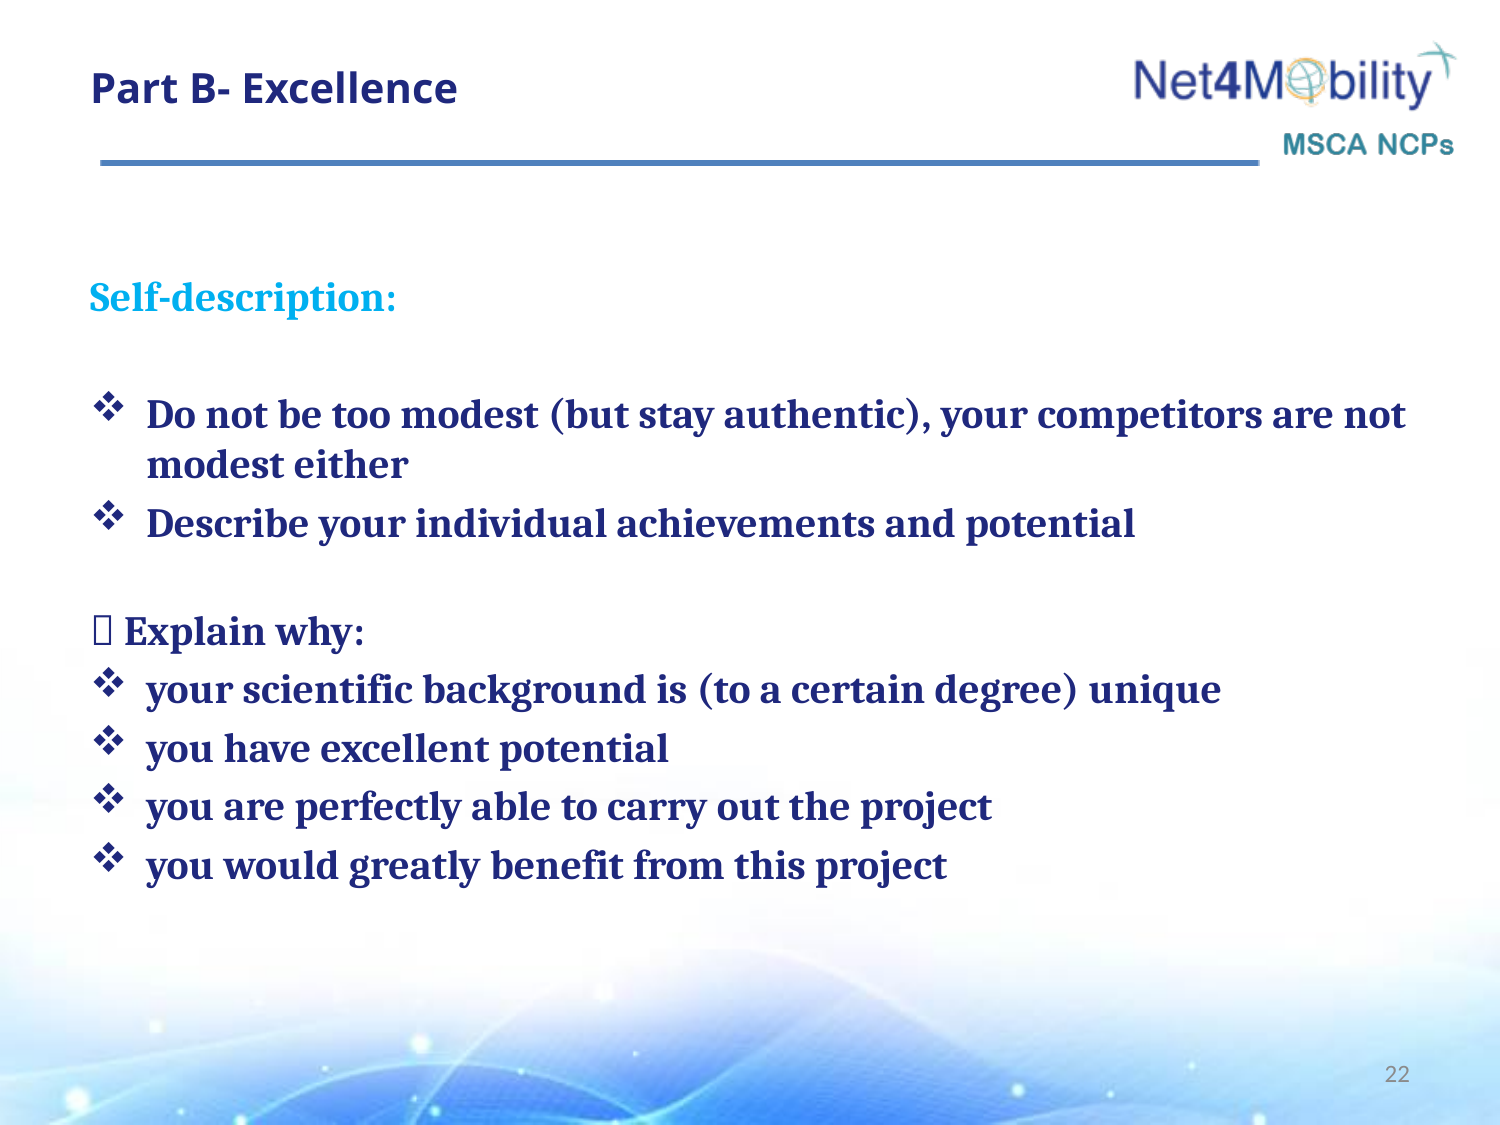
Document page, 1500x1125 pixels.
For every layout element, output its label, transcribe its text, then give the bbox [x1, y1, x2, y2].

list Self-description: Do not be too modest (but stay authentic), your competitors are not modest either Describe your individual achievements and potential  Explain why: your scientific background is (to a certain degree) unique you have excellent potential you are perfectly able to carry out the project you would greatly benefit from this project [75, 262, 1425, 1005]
picture [0, 0, 1500, 1125]
title Part B- Excellence [75, 30, 1093, 144]
slide_number 22 [1074, 1042, 1425, 1103]
